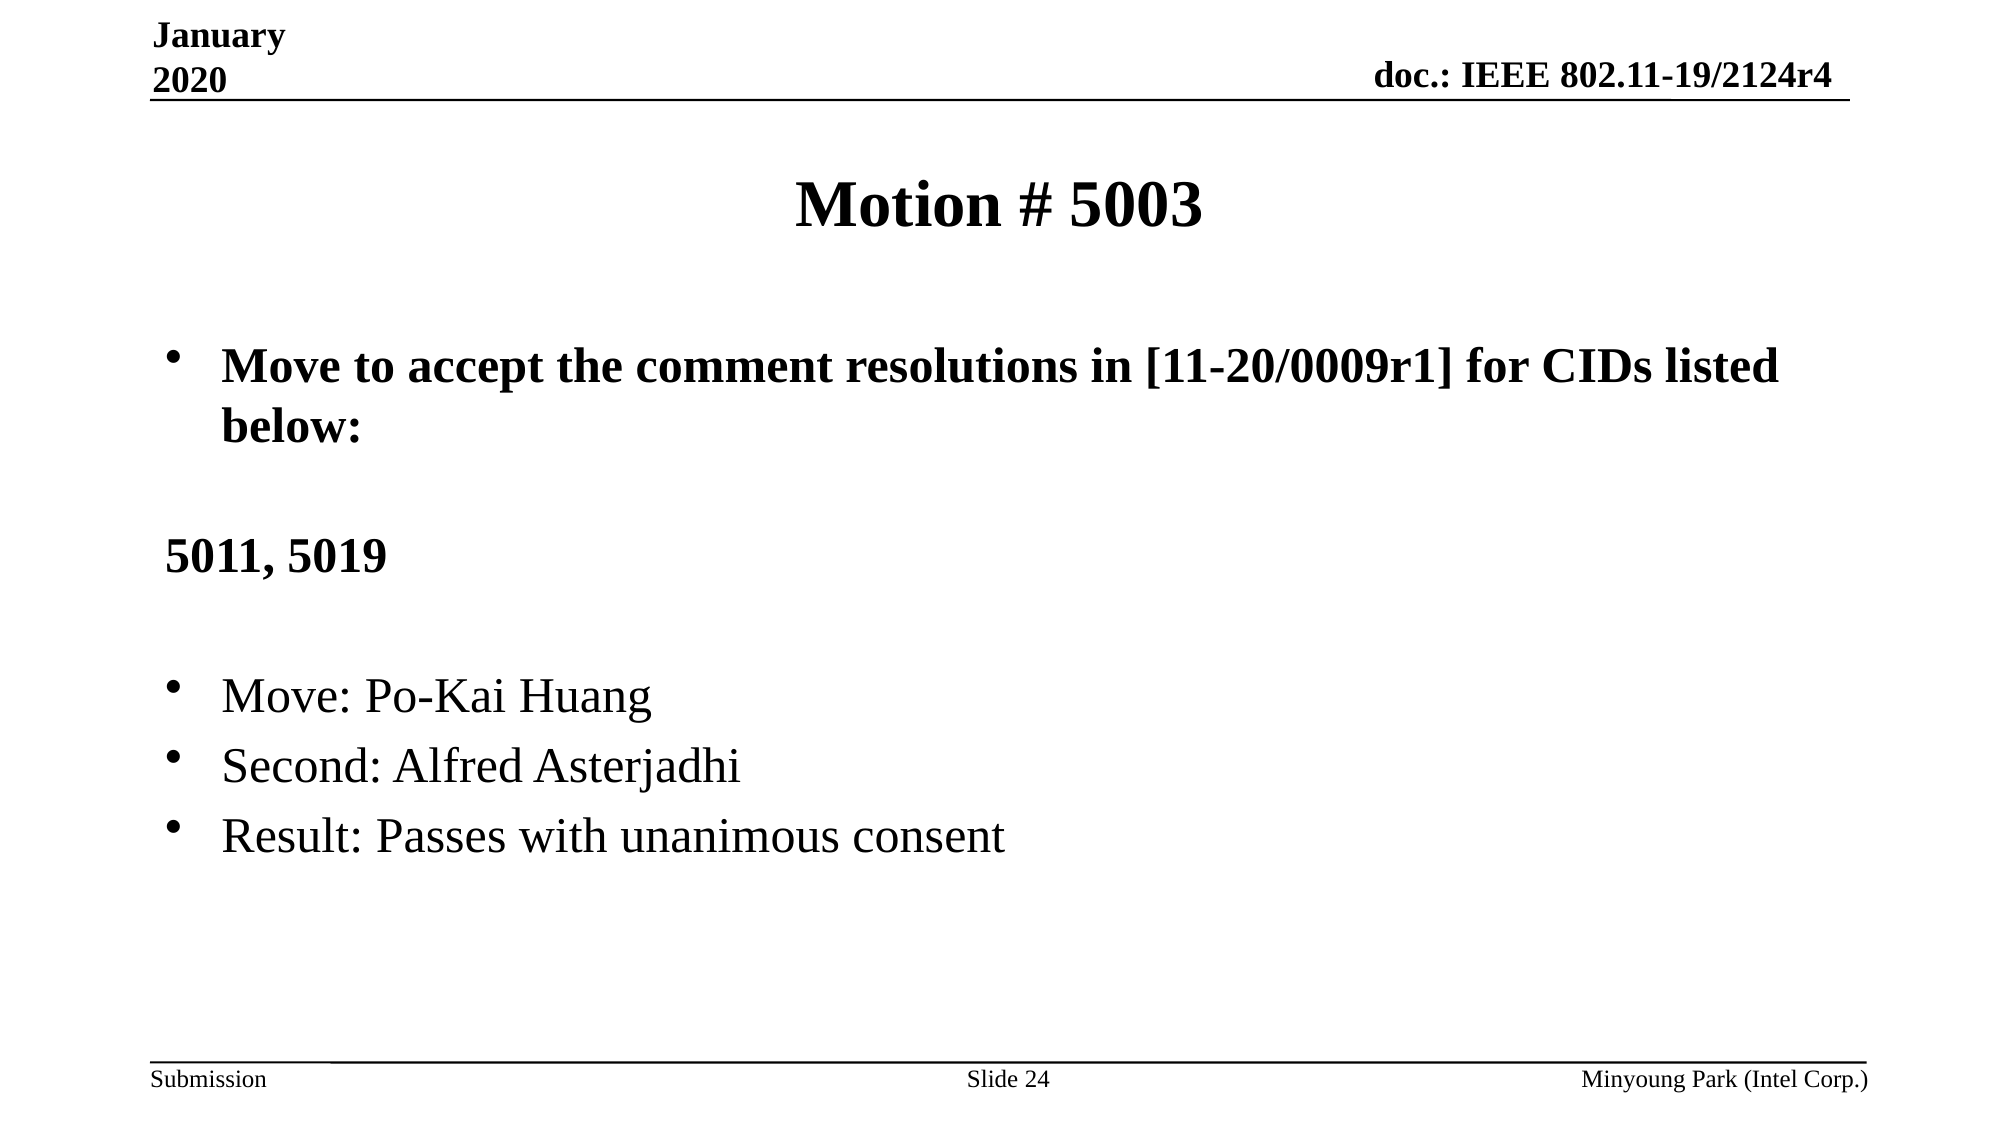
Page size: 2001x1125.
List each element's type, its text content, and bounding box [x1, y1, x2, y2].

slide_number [152, 54, 347, 101]
list Move to accept the comment resolutions in [11-20/0009r1] for CIDs listed below: 5011, 5019 Move: Po-Kai Huang Second: Alfred Asterjadhi Result: Passes with unanimous consent [150, 324, 1850, 1000]
title Motion # 5003 [150, 112, 1850, 288]
footer Minyoung Park (Intel Corp.) [1266, 1061, 1869, 1093]
slide_number Slide 24 [964, 1061, 1053, 1093]
